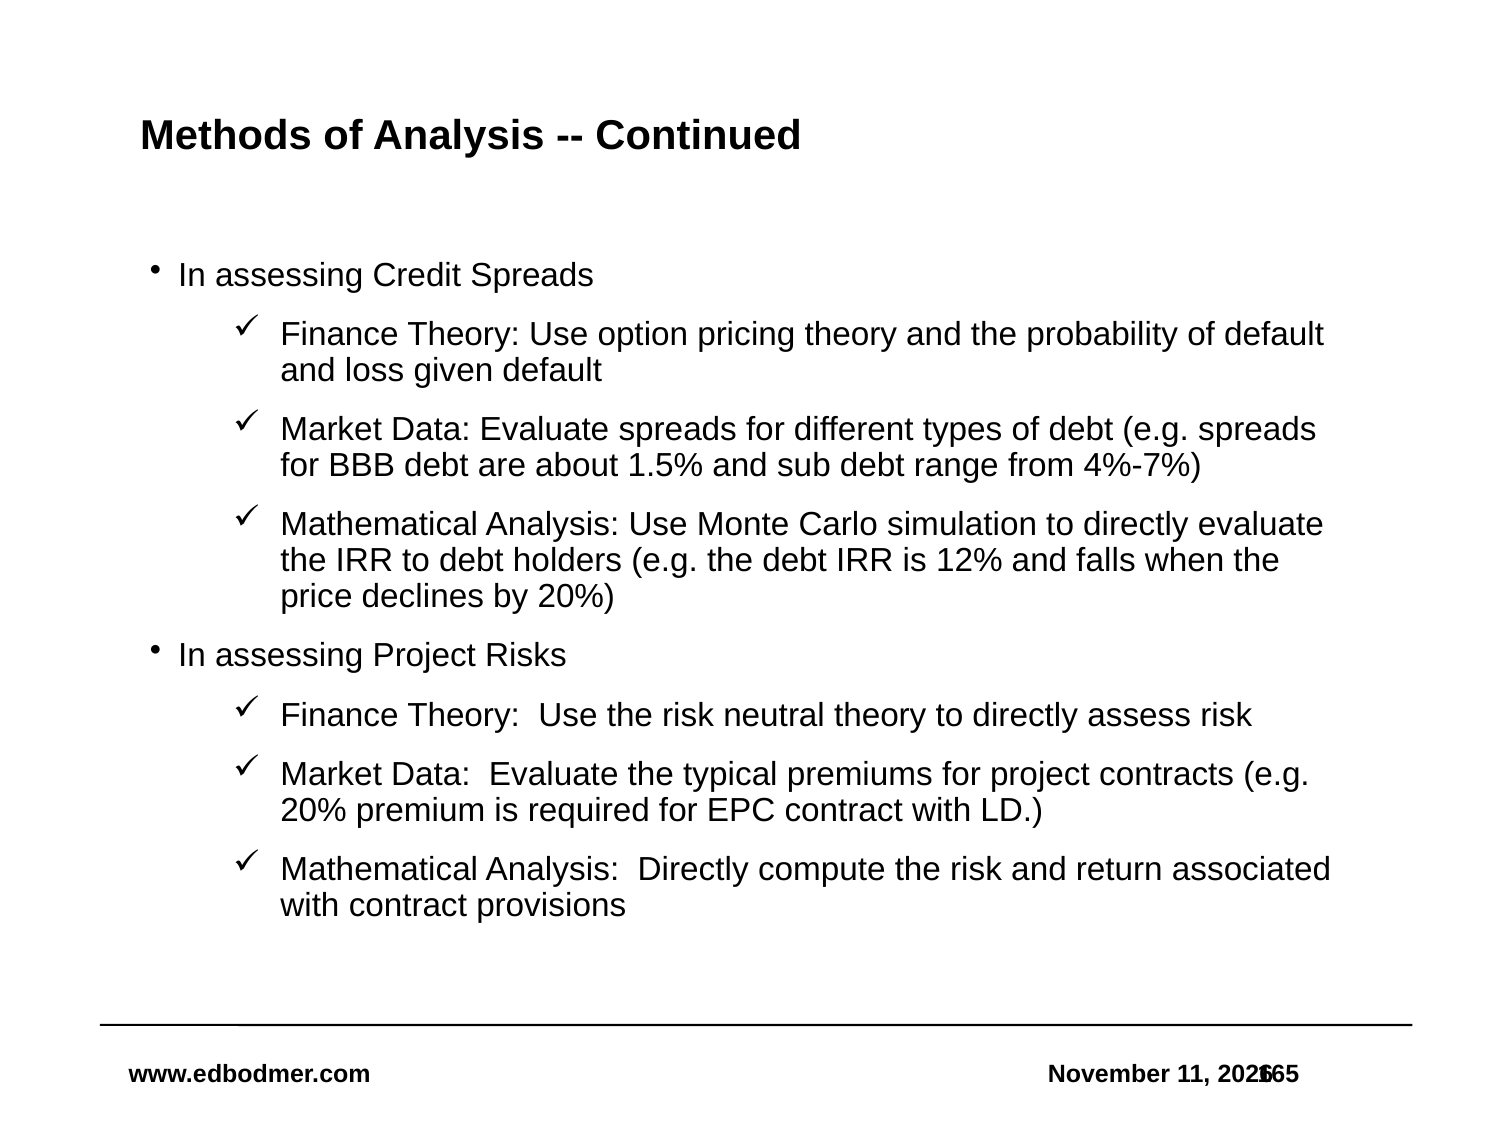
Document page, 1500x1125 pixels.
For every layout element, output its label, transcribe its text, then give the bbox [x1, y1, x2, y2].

list In assessing Credit Spreads Finance Theory: Use option pricing theory and the probability of default and loss given default Market Data: Evaluate spreads for different types of debt (e.g. spreads for BBB debt are about 1.5% and sub debt range from 4%-7%) Mathematical Analysis: Use Monte Carlo simulation to directly evaluate the IRR to debt holders (e.g. the debt IRR is 12% and falls when the price declines by 20%) In assessing Project Risks Finance Theory: Use the risk neutral theory to directly assess risk Market Data: Evaluate the typical premiums for project contracts (e.g. 20% premium is required for EPC contract with LD.) Mathematical Analysis: Directly compute the risk and return associated with contract provisions [124, 249, 1376, 1001]
title Methods of Analysis -- Continued [124, 99, 1288, 226]
